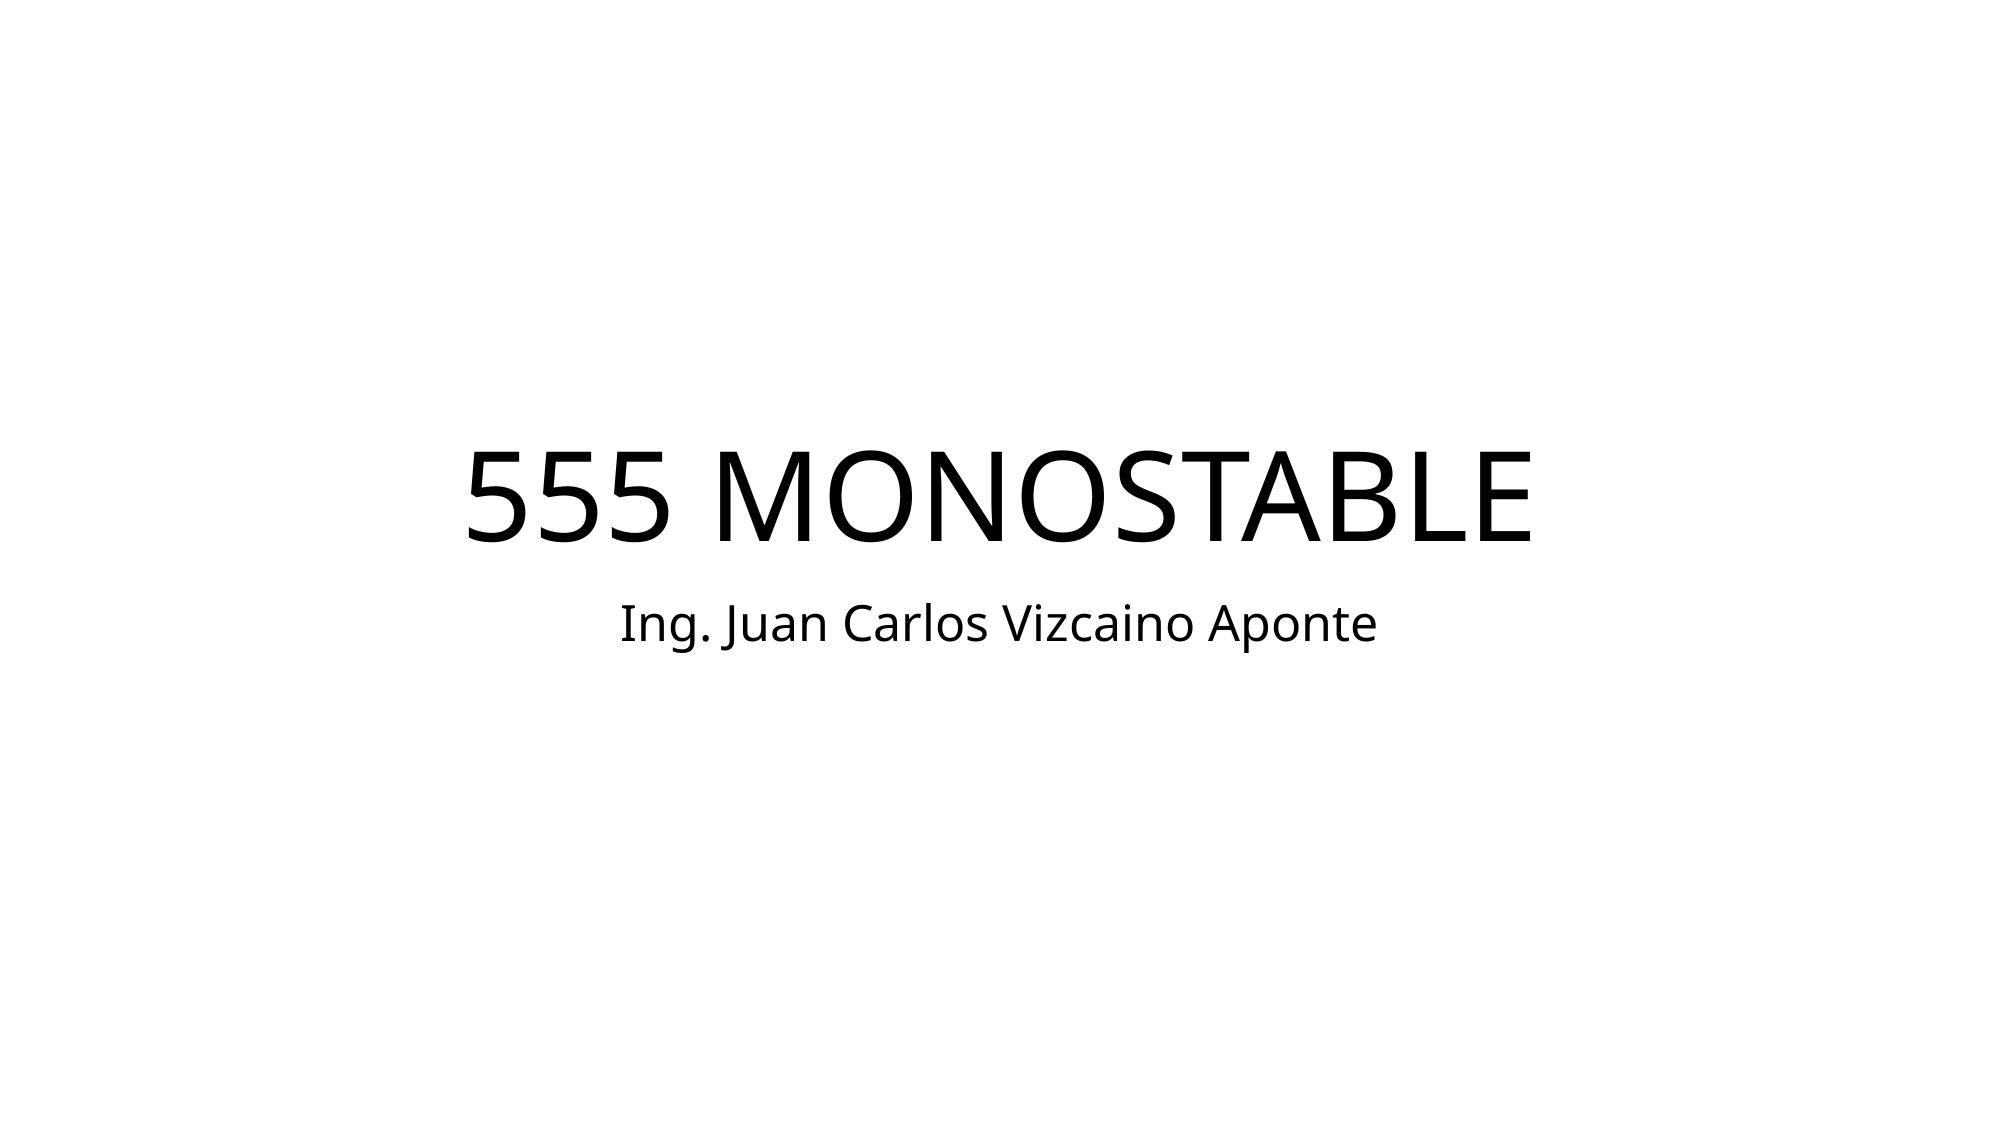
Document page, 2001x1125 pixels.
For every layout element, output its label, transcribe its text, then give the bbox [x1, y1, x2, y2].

title 555 MONOSTABLE [249, 184, 1750, 576]
subtitle Ing. Juan Carlos Vizcaino Aponte [249, 590, 1750, 863]
